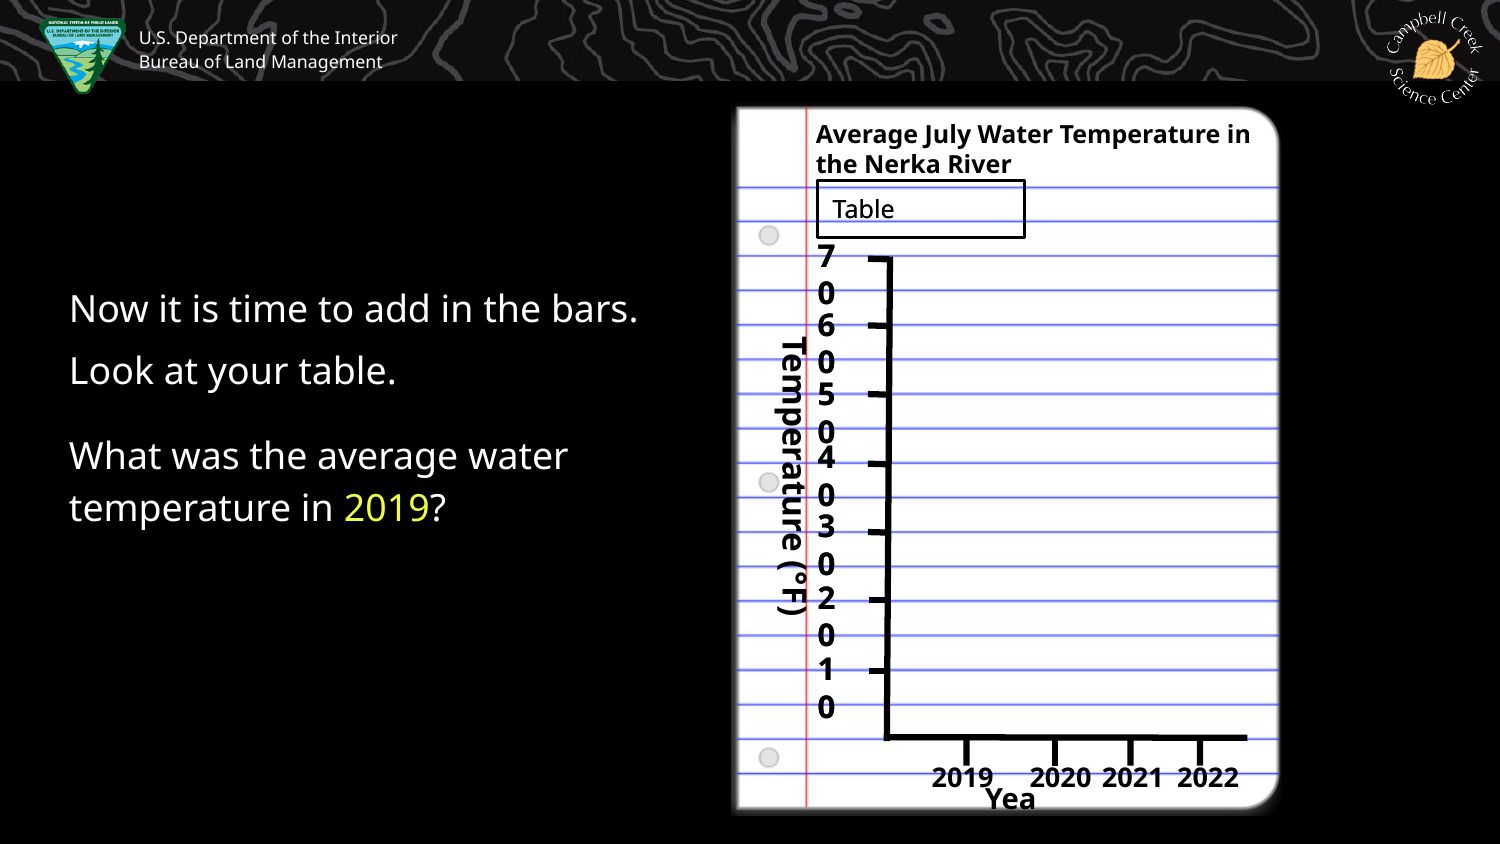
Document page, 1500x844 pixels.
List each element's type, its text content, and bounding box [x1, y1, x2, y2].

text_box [730, 101, 1282, 816]
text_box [0, 0, 1500, 105]
list Look at your table. What was the average water temperature in 2019? [54, 325, 674, 578]
title Now it is time to add in the bars. [54, 269, 674, 325]
